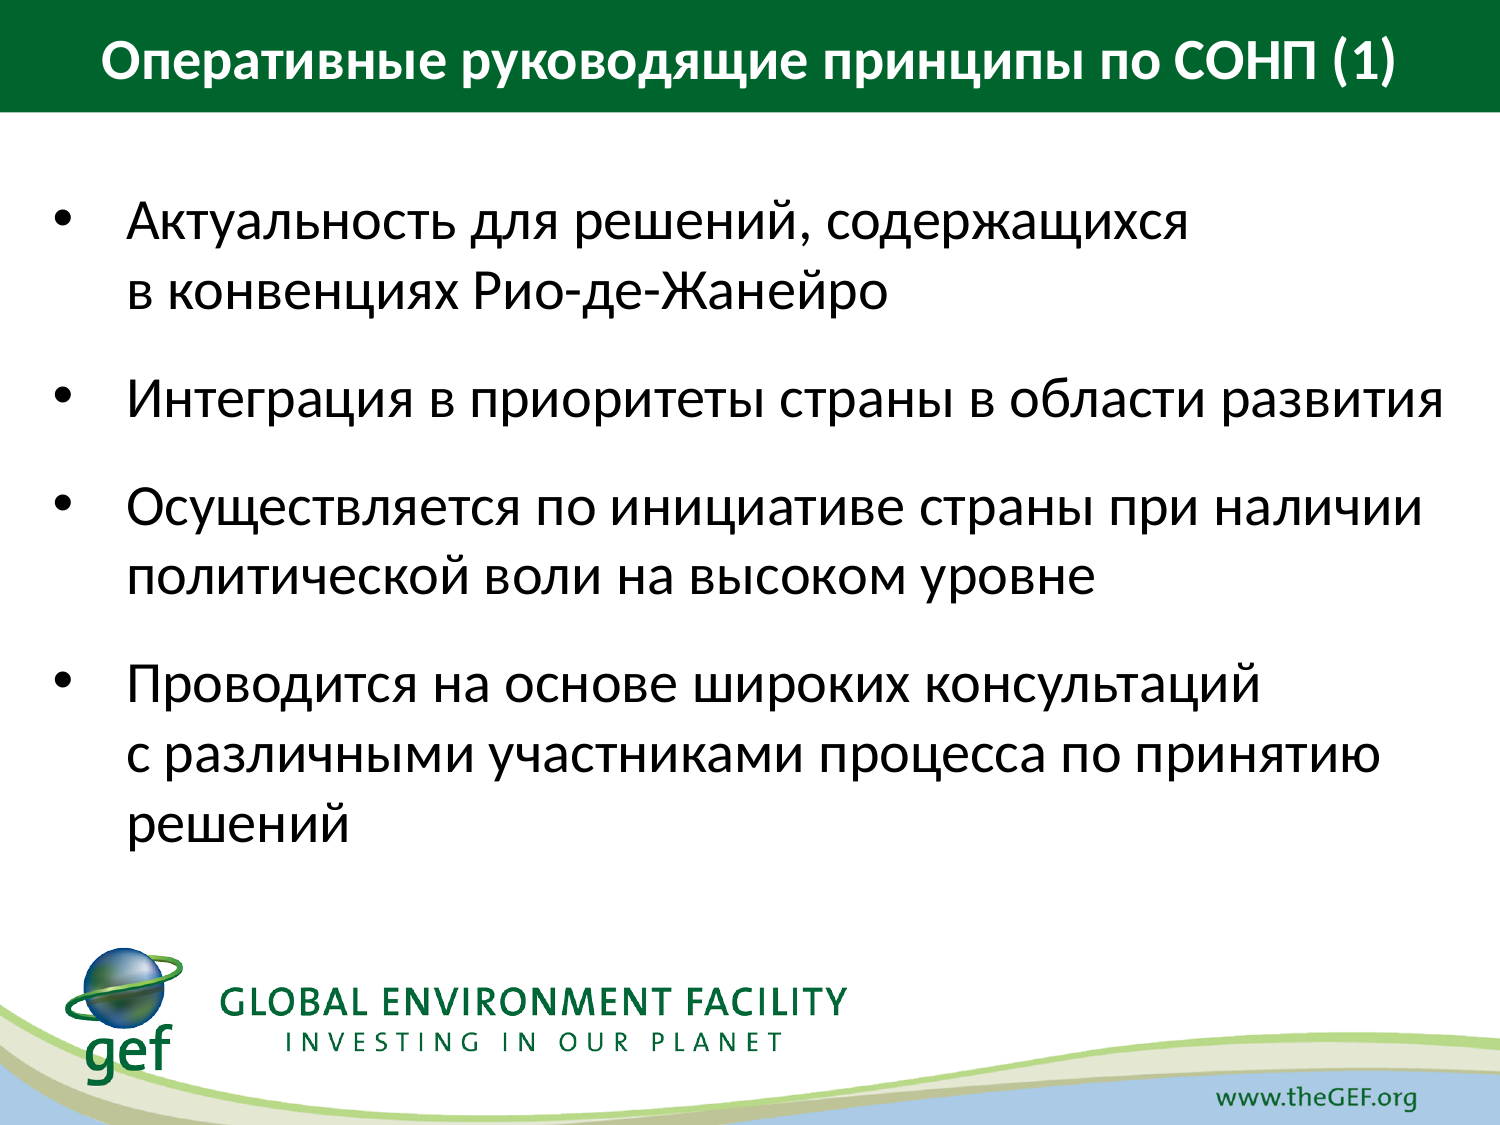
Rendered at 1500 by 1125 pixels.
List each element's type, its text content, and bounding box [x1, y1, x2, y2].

picture [0, 920, 1500, 1125]
text_box Актуальность для решений, содержащихся в конвенциях Рио-де-Жанейро Интеграция в приоритеты страны в области развития Осуществляется по инициативе страны при наличии политической воли на высоком уровне Проводится на основе широких консультаций с различными участниками процесса по принятию решений [37, 174, 1488, 869]
text_box Оперативные руководящие принципы по СОНП (1) [0, 0, 1500, 113]
